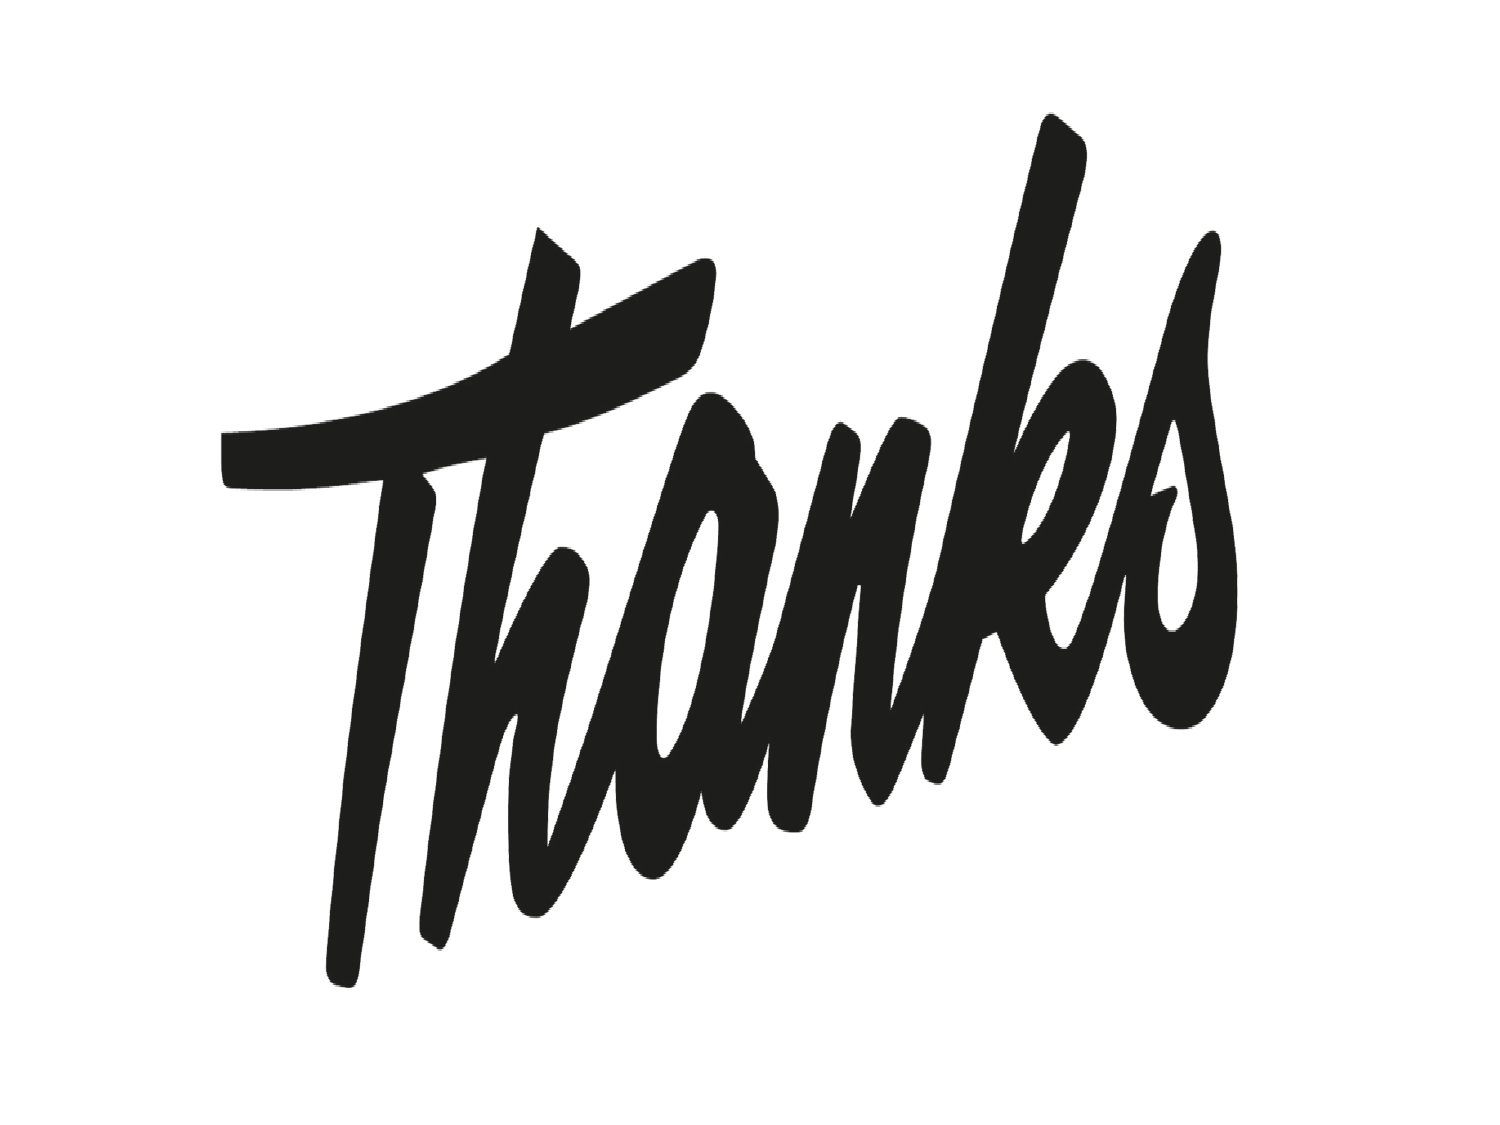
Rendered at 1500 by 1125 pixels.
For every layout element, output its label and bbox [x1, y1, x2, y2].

picture [137, 66, 1363, 1059]
